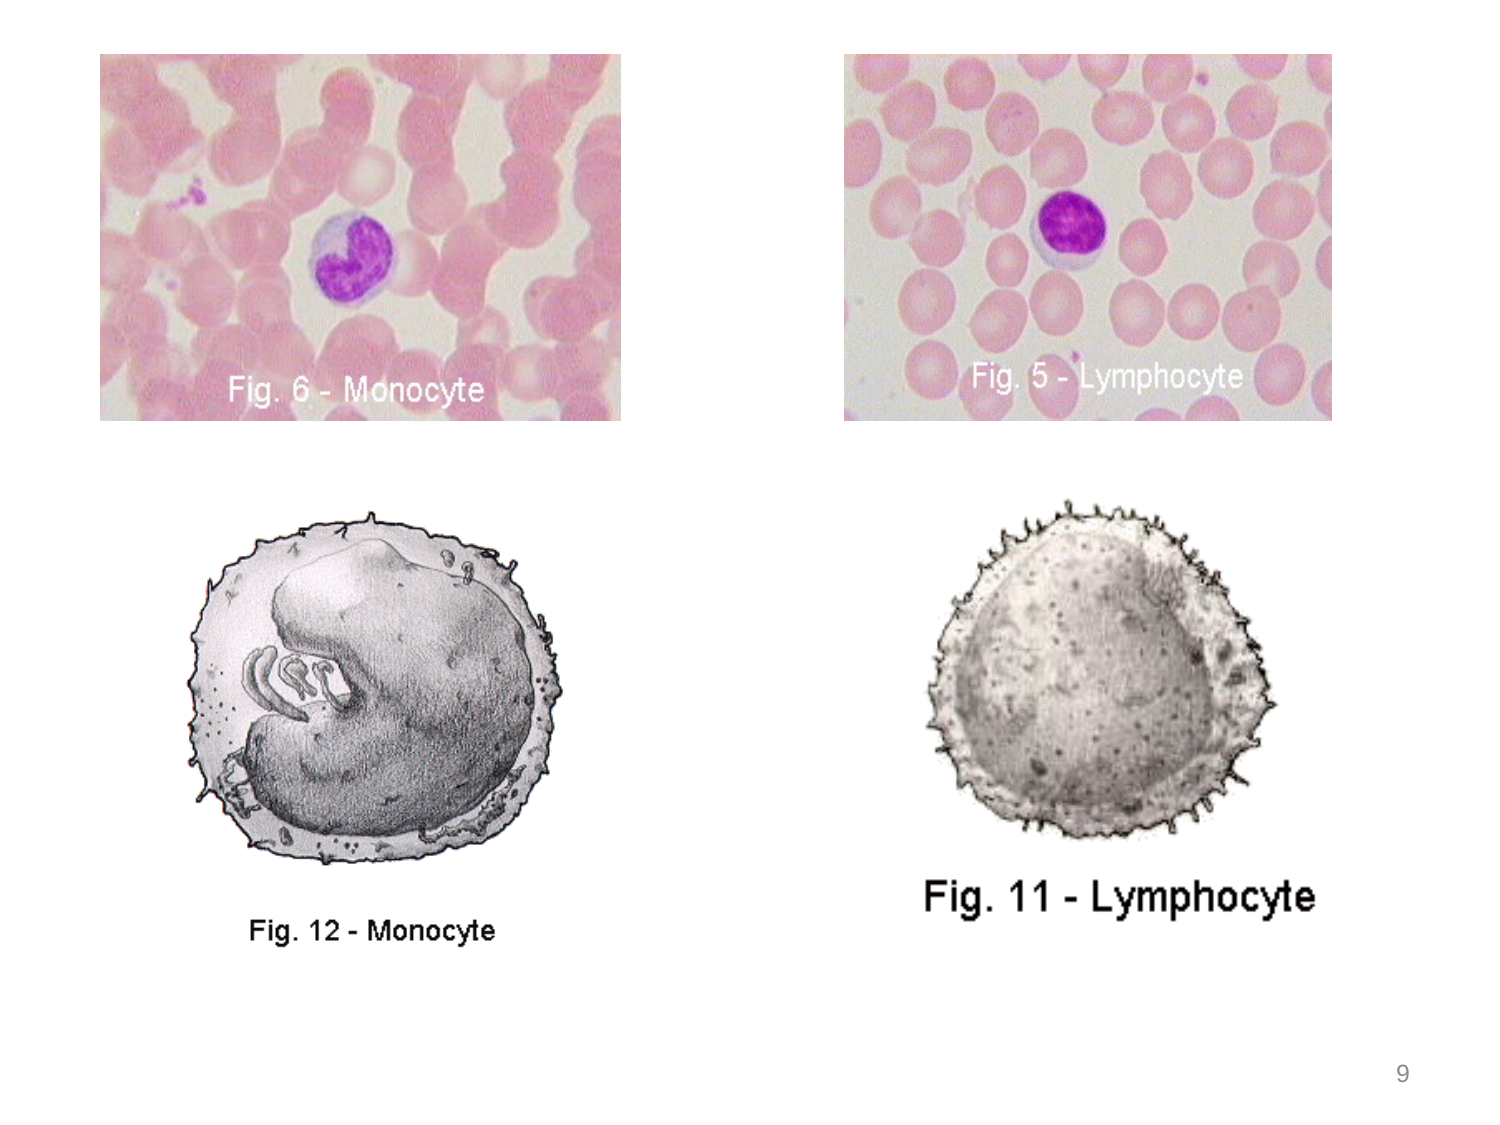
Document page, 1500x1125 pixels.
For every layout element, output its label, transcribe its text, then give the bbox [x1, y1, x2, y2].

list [844, 54, 1333, 421]
picture [844, 455, 1379, 941]
picture [100, 467, 656, 977]
slide_number 9 [1074, 1042, 1425, 1103]
picture [100, 54, 621, 421]
